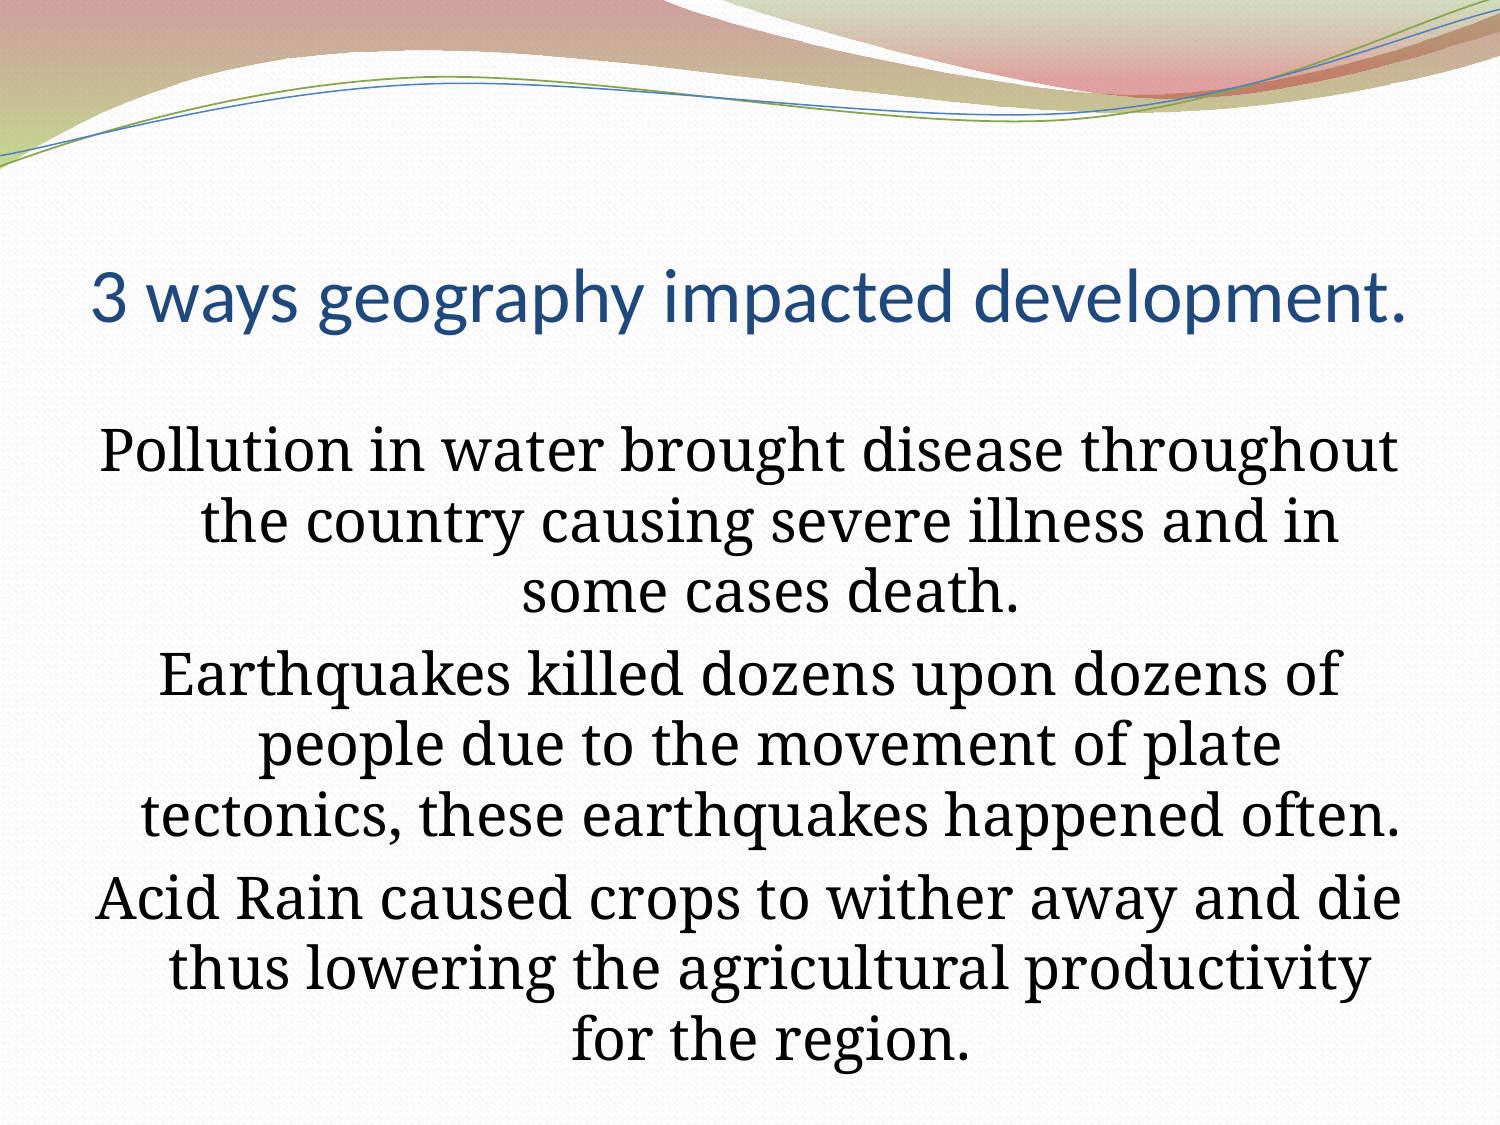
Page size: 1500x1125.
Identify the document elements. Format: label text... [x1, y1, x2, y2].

title 3 ways geography impacted development. [75, 149, 1425, 338]
list Pollution in water brought disease throughout the country causing severe illness and in some cases death. Earthquakes killed dozens upon dozens of people due to the movement of plate tectonics, these earthquakes happened often. Acid Rain caused crops to wither away and die thus lowering the agricultural productivity for the region. [75, 404, 1425, 1125]
